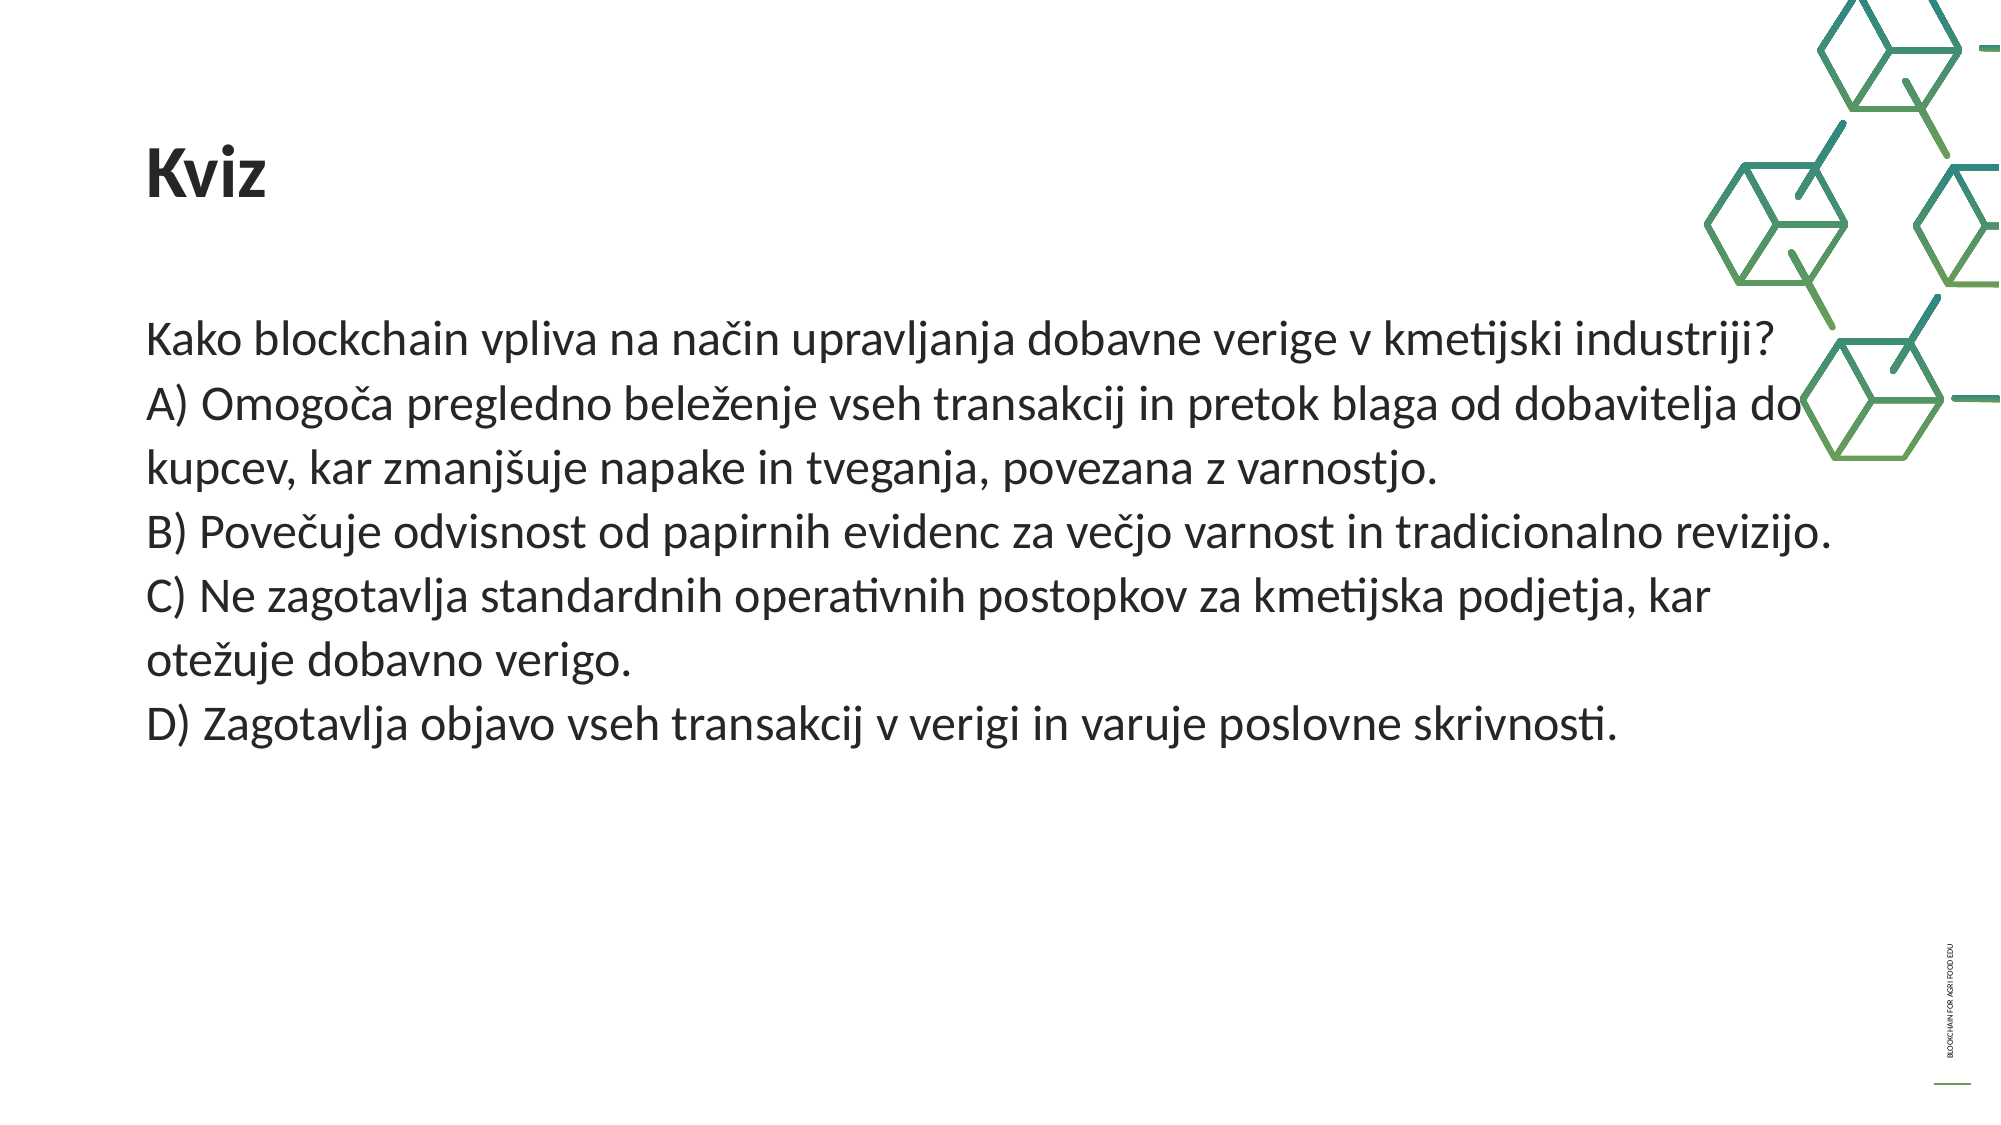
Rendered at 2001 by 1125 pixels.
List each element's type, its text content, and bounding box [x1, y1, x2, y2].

list Kako blockchain vpliva na način upravljanja dobavne verige v kmetijski industriji? A) Omogoča pregledno beleženje vseh transakcij in pretok blaga od dobavitelja do kupcev, kar zmanjšuje napake in tveganja, povezana z varnostjo. B) Povečuje odvisnost od papirnih evidenc za večjo varnost in tradicionalno revizijo. C) Ne zagotavlja standardnih operativnih postopkov za kmetijska podjetja, kar otežuje dobavno verigo. D) Zagotavlja objavo vseh transakcij v verigi in varuje poslovne skrivnosti. [130, 337, 1869, 1125]
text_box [1703, 0, 2000, 462]
list Kviz [130, 124, 1698, 337]
